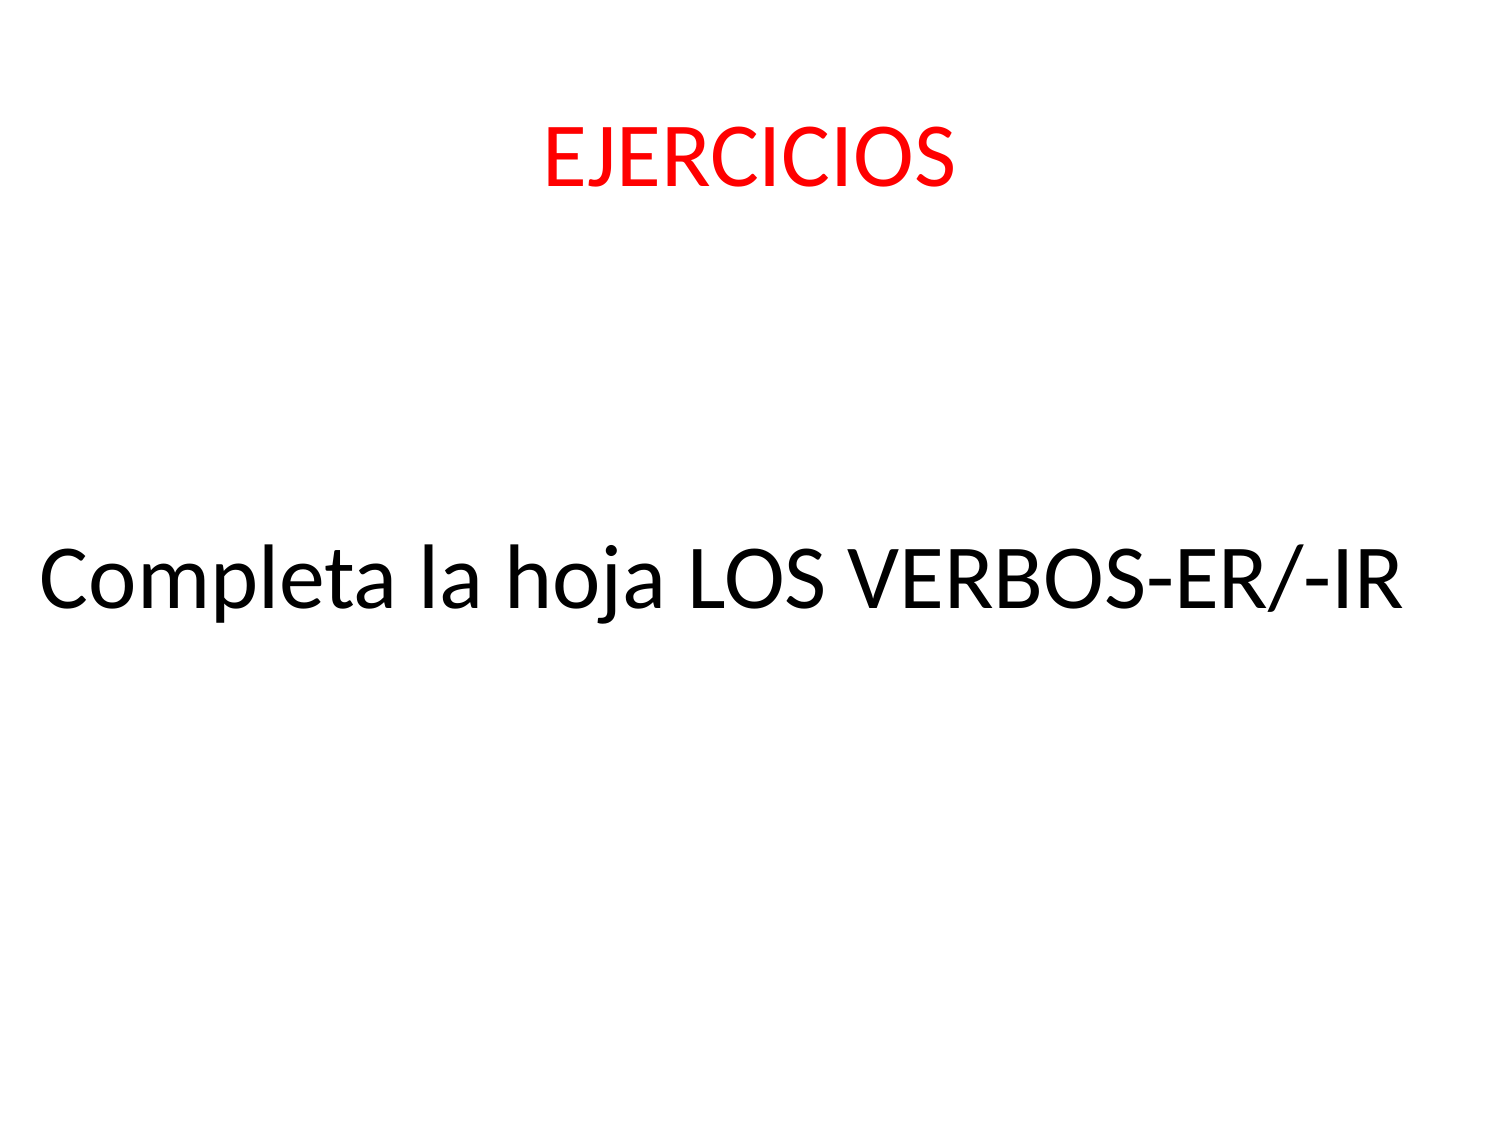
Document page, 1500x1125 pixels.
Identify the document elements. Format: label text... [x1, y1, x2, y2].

text_box EJERCICIOS [74, 87, 1425, 275]
text_box Completa la hoja LOS VERBOS-ER/-IR [24, 124, 1500, 1088]
